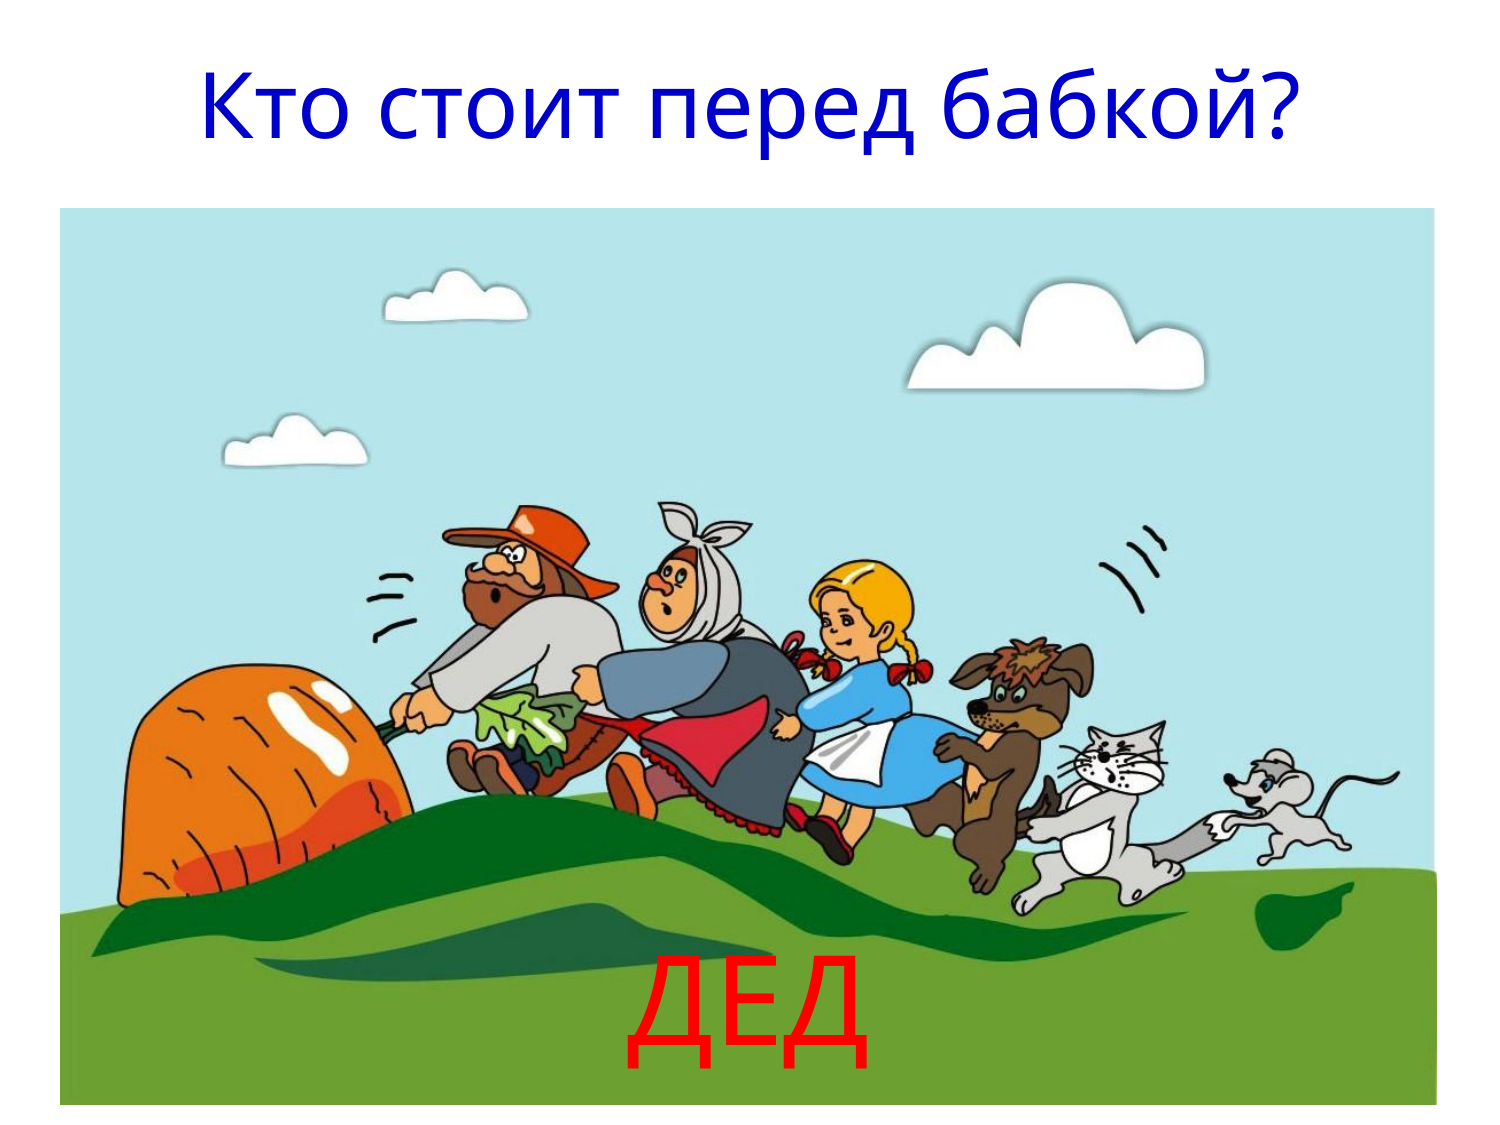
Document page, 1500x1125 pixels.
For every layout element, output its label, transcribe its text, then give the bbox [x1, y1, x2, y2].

picture [60, 208, 1437, 1105]
text_box Кто стоит перед бабкой? [0, 22, 1500, 181]
